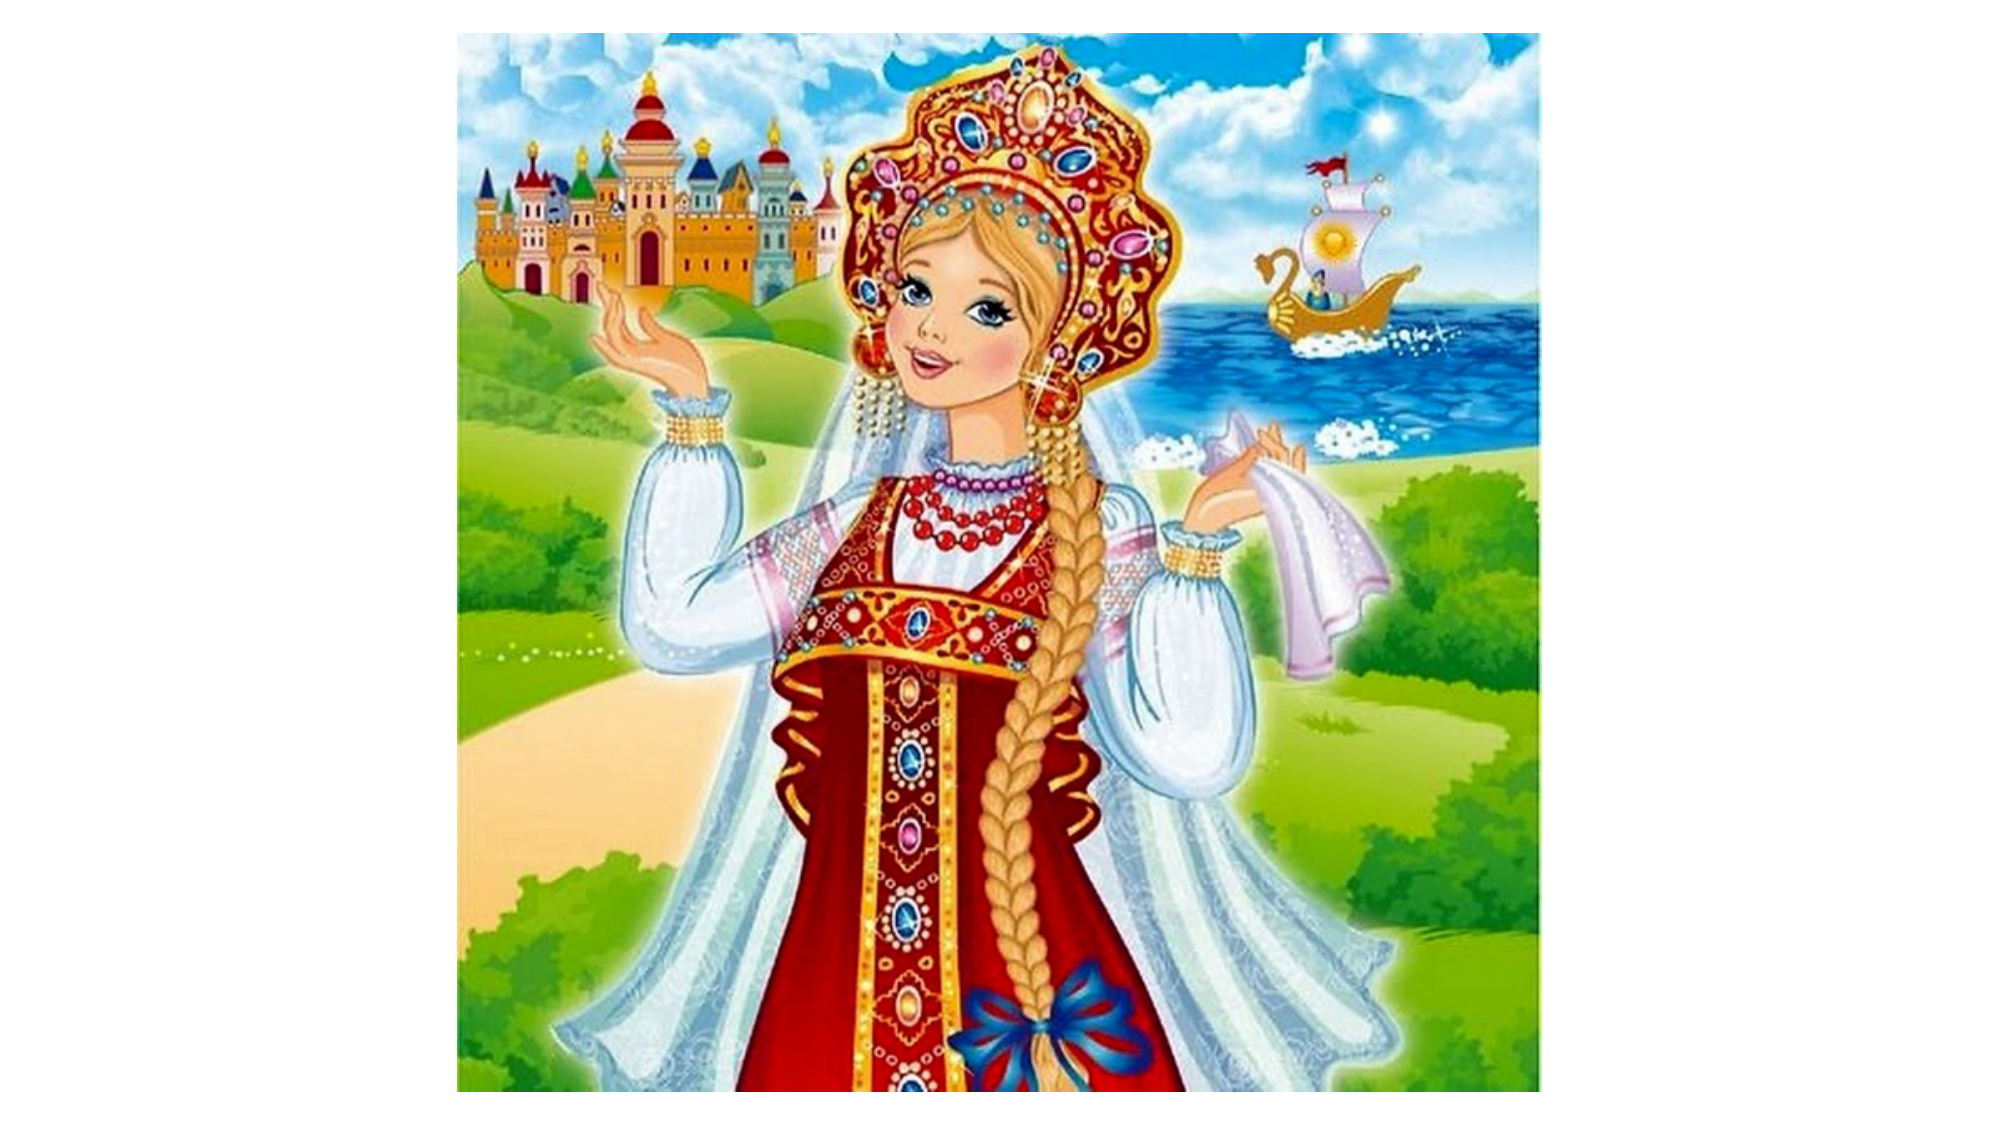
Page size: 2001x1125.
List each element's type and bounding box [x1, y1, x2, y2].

picture [457, 33, 1542, 1092]
picture [1489, 33, 1507, 37]
picture [1238, 33, 1254, 41]
